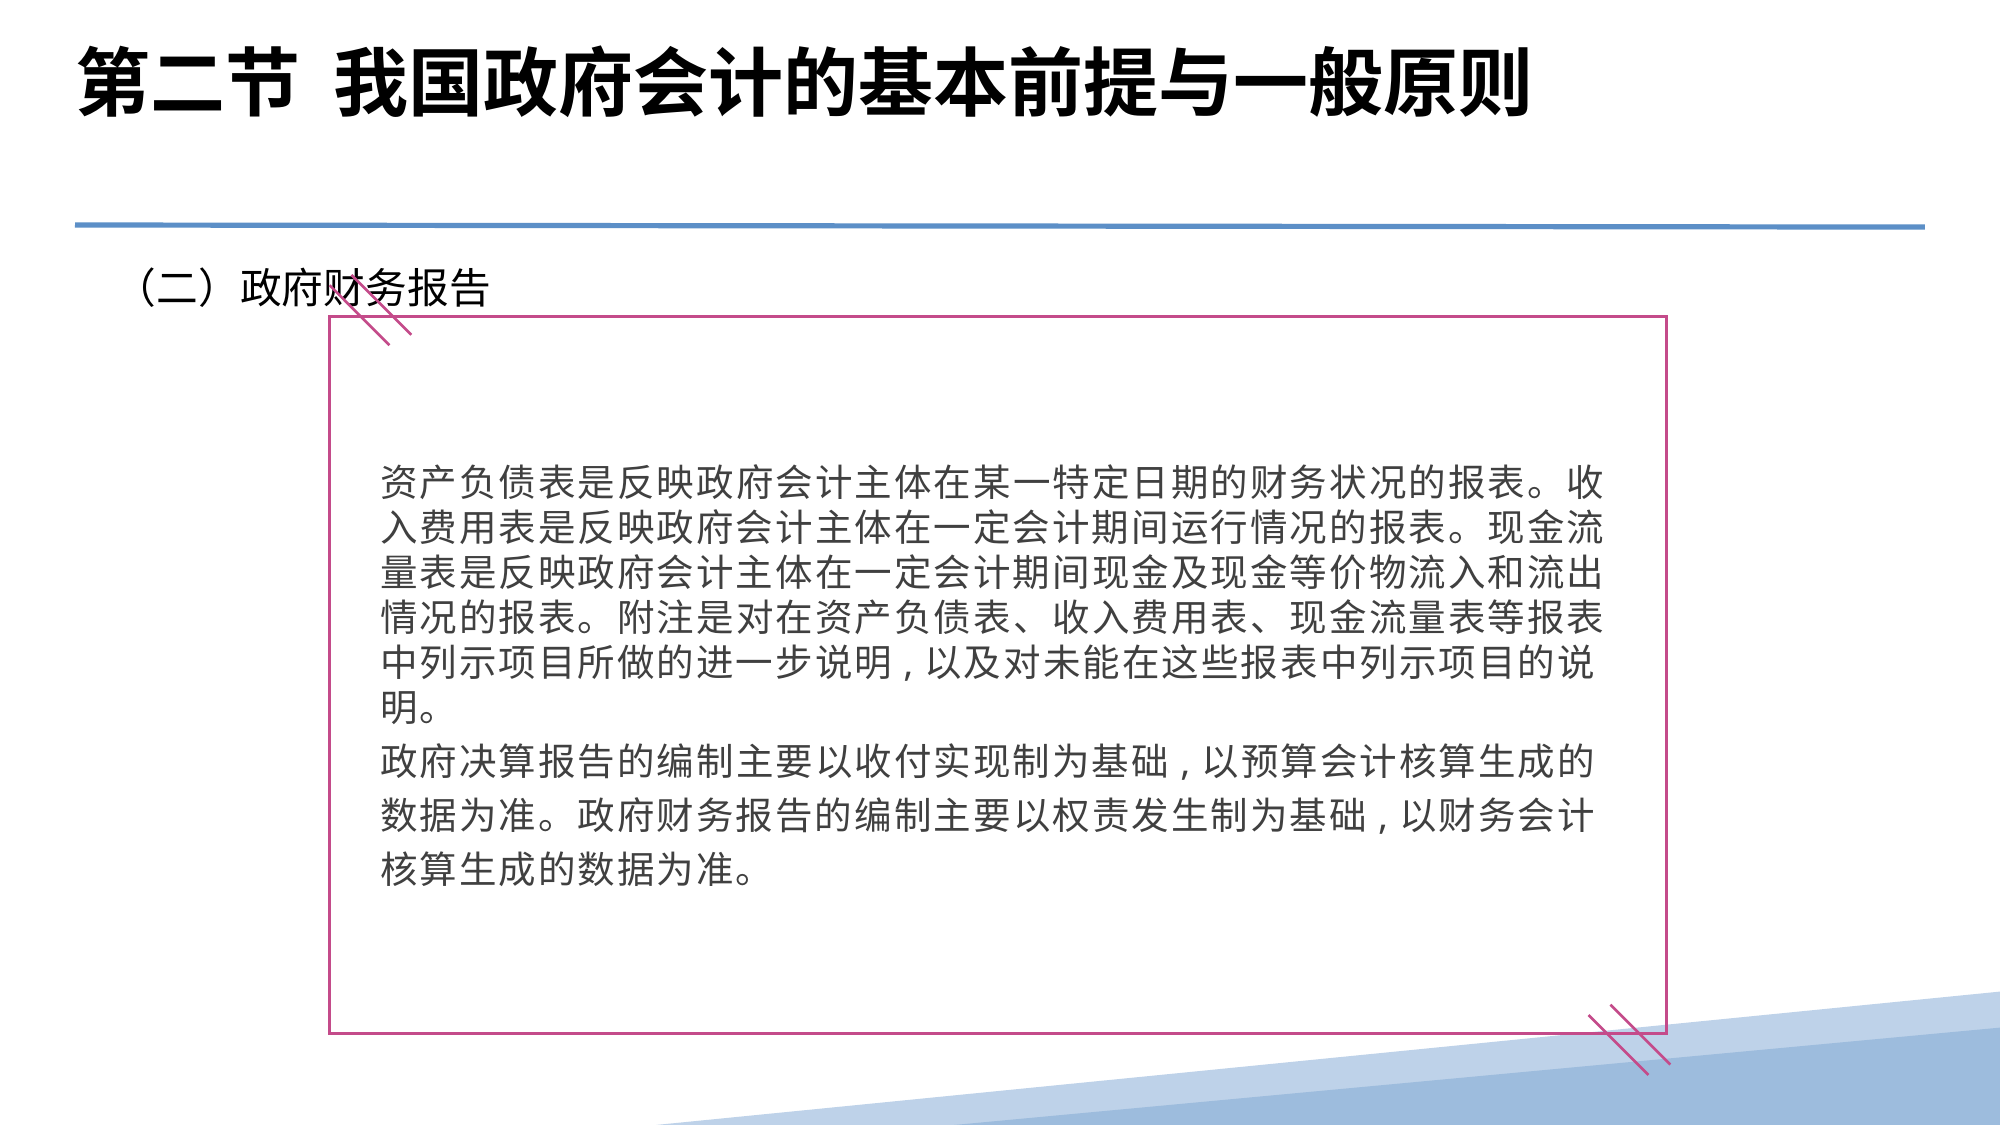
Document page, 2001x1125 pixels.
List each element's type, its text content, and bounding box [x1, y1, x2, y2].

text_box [656, 991, 2000, 1125]
text_box （二）政府财务报告 [114, 251, 1953, 327]
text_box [74, 224, 1925, 228]
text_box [329, 285, 390, 346]
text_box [1610, 1004, 1671, 1065]
text_box [328, 316, 1668, 1034]
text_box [351, 274, 412, 335]
text_box 第二节 我国政府会计的基本前提与一般原则 [75, 24, 1925, 125]
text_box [1588, 1015, 1649, 1075]
text_box 资产负债表是反映政府会计主体在某一特定日期的财务状况的报表。收入费用表是反映政府会计主体在一定会计期间运行情况的报表。现金流量表是反映政府会计主体在一定会计期间现金及现金等价物流入和流出情况的报表。附注是对在资产负债表、收入费用表、现金流量表等报表中列示项目所做的进一步说明,以及对未能在这些报表中列示项目的说明。 政府决算报告的编制主要以收付实现制为基础,以预算会计核算生成的数据为准。政府财务报告的编制主要以权责发生制为基础,以财务会计核算生成的数据为准。 [369, 351, 1627, 998]
